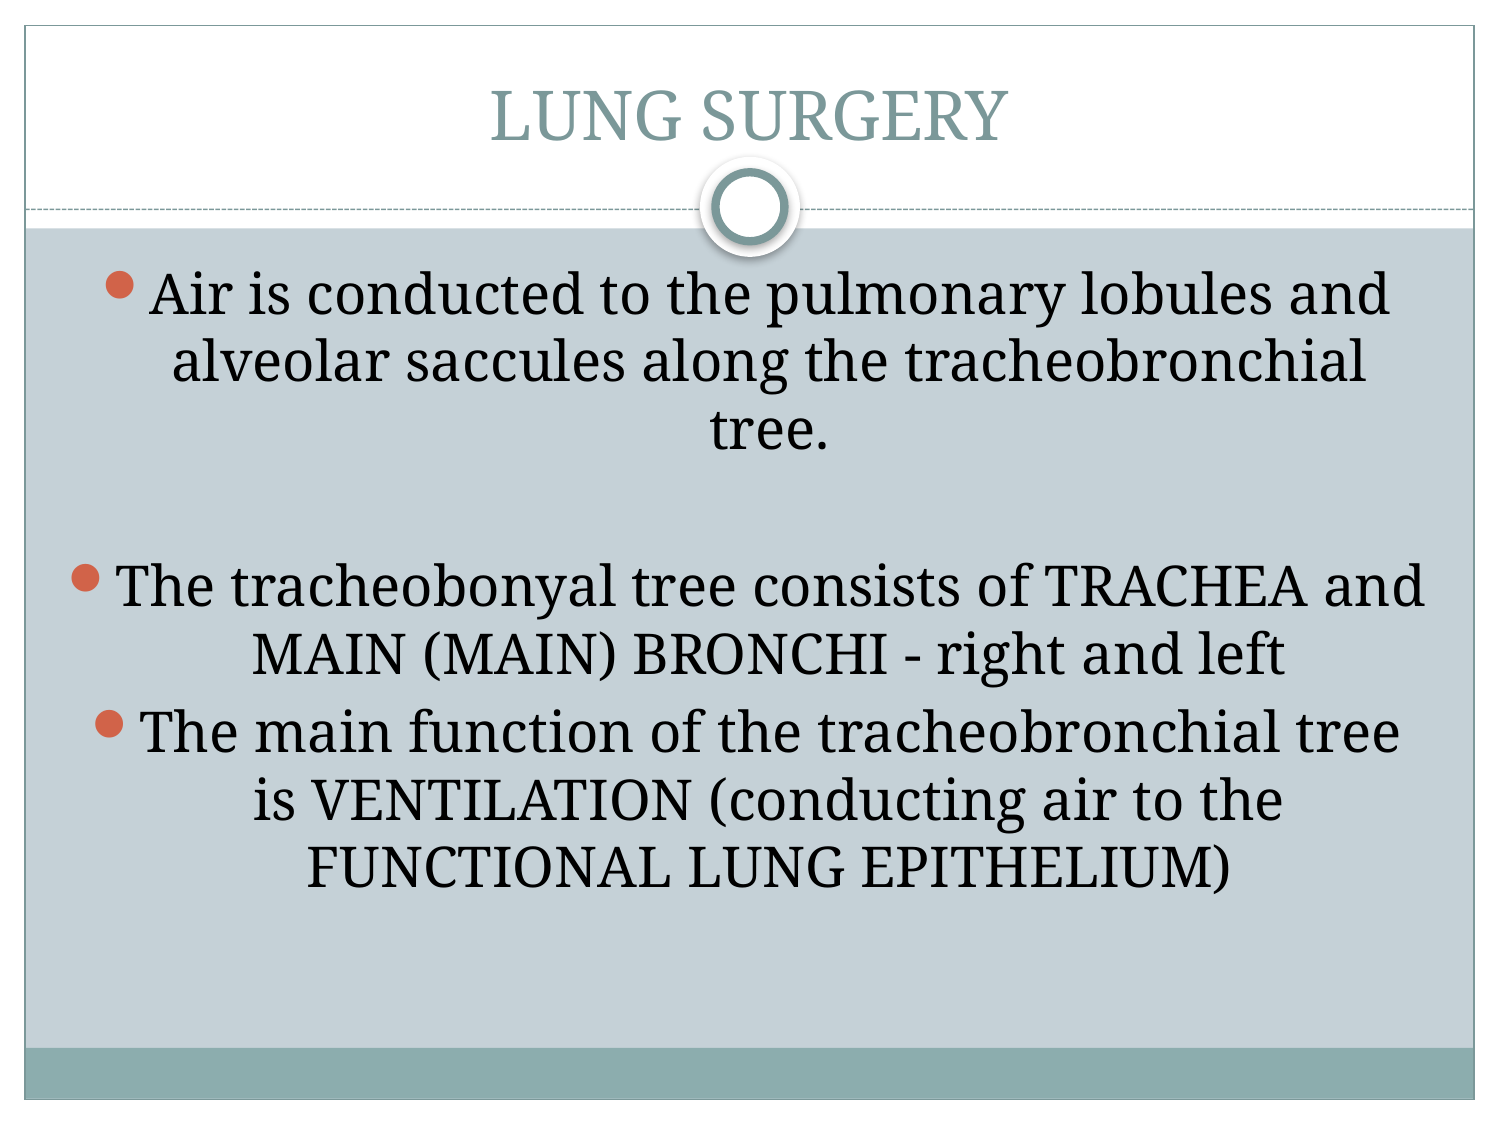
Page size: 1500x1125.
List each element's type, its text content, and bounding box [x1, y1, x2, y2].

title LUNG SURGERY [49, 37, 1450, 162]
list Air is conducted to the pulmonary lobules and alveolar saccules along the tracheobronchial tree. The tracheobonyal tree consists of TRACHEA and MAIN (MAIN) BRONCHI - right and left The main function of the tracheobronchial tree is VENTILATION (conducting air to the FUNCTIONAL LUNG EPITHELIUM) [49, 250, 1445, 1001]
